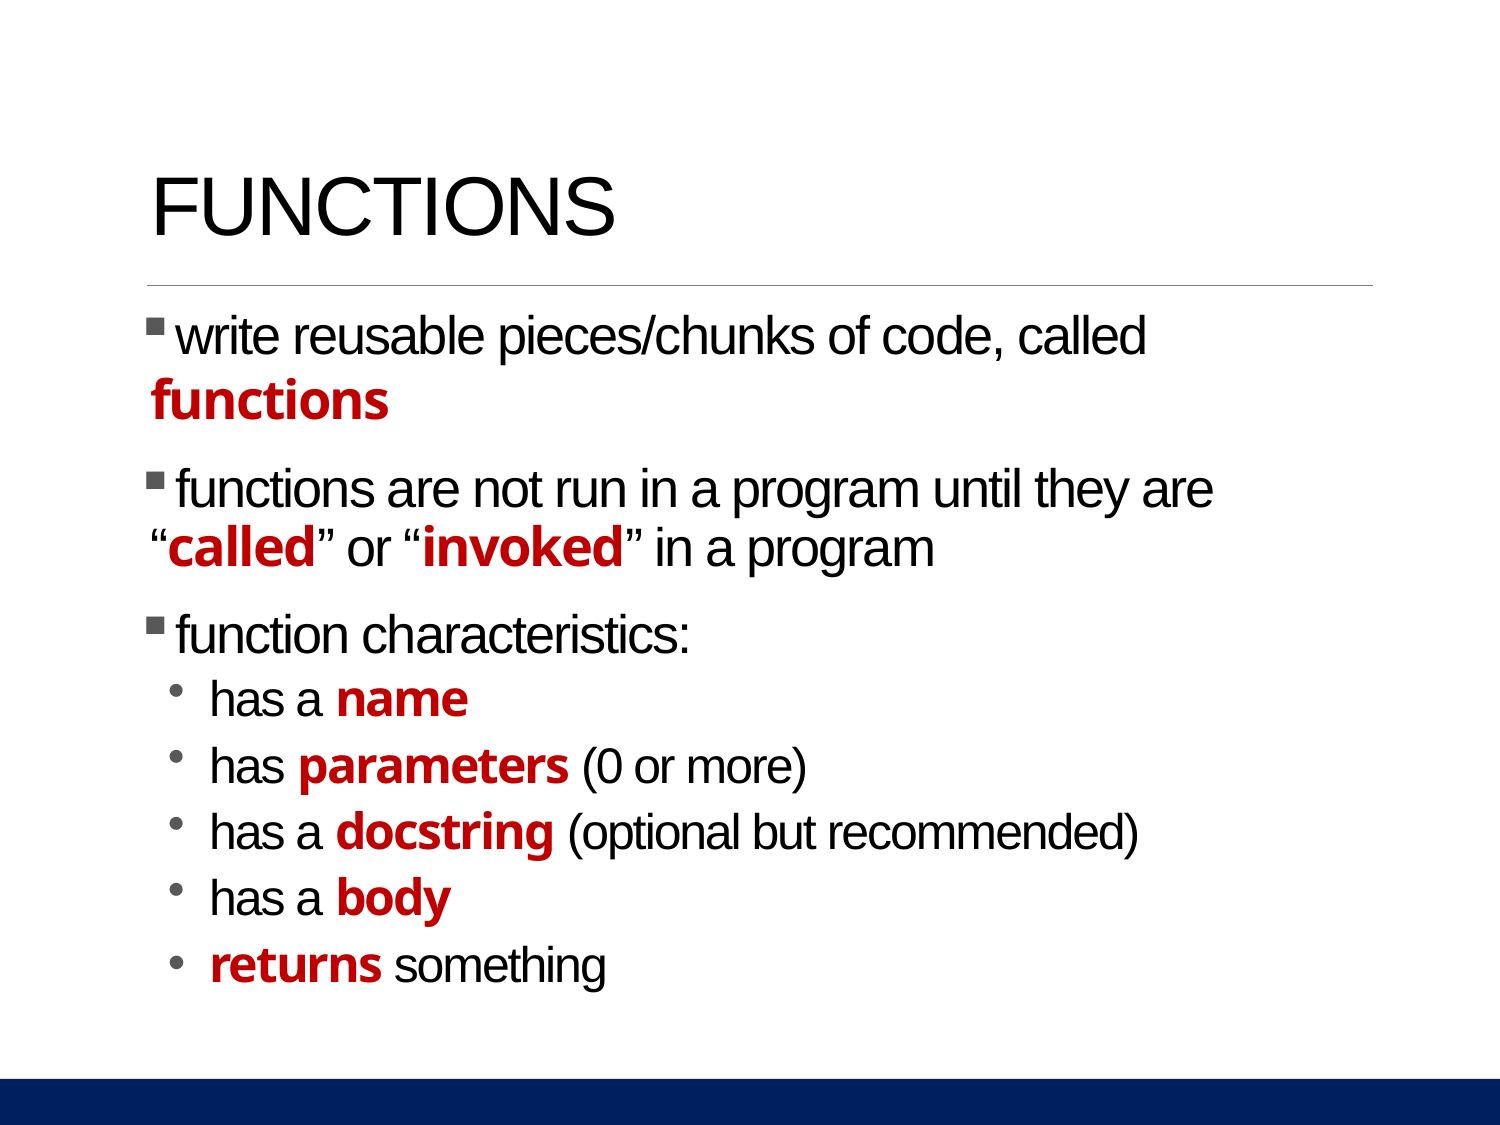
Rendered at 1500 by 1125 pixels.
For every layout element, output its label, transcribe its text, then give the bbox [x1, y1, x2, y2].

text_box write reusable pieces/chunks of code, called functions functions are not run in a program until they are “called” or “invoked” in a program function characteristics: has a name has parameters (0 or more) has a docstring (optional but recommended) has a body returns something [132, 275, 1366, 993]
title FUNCTIONS [147, 149, 619, 275]
